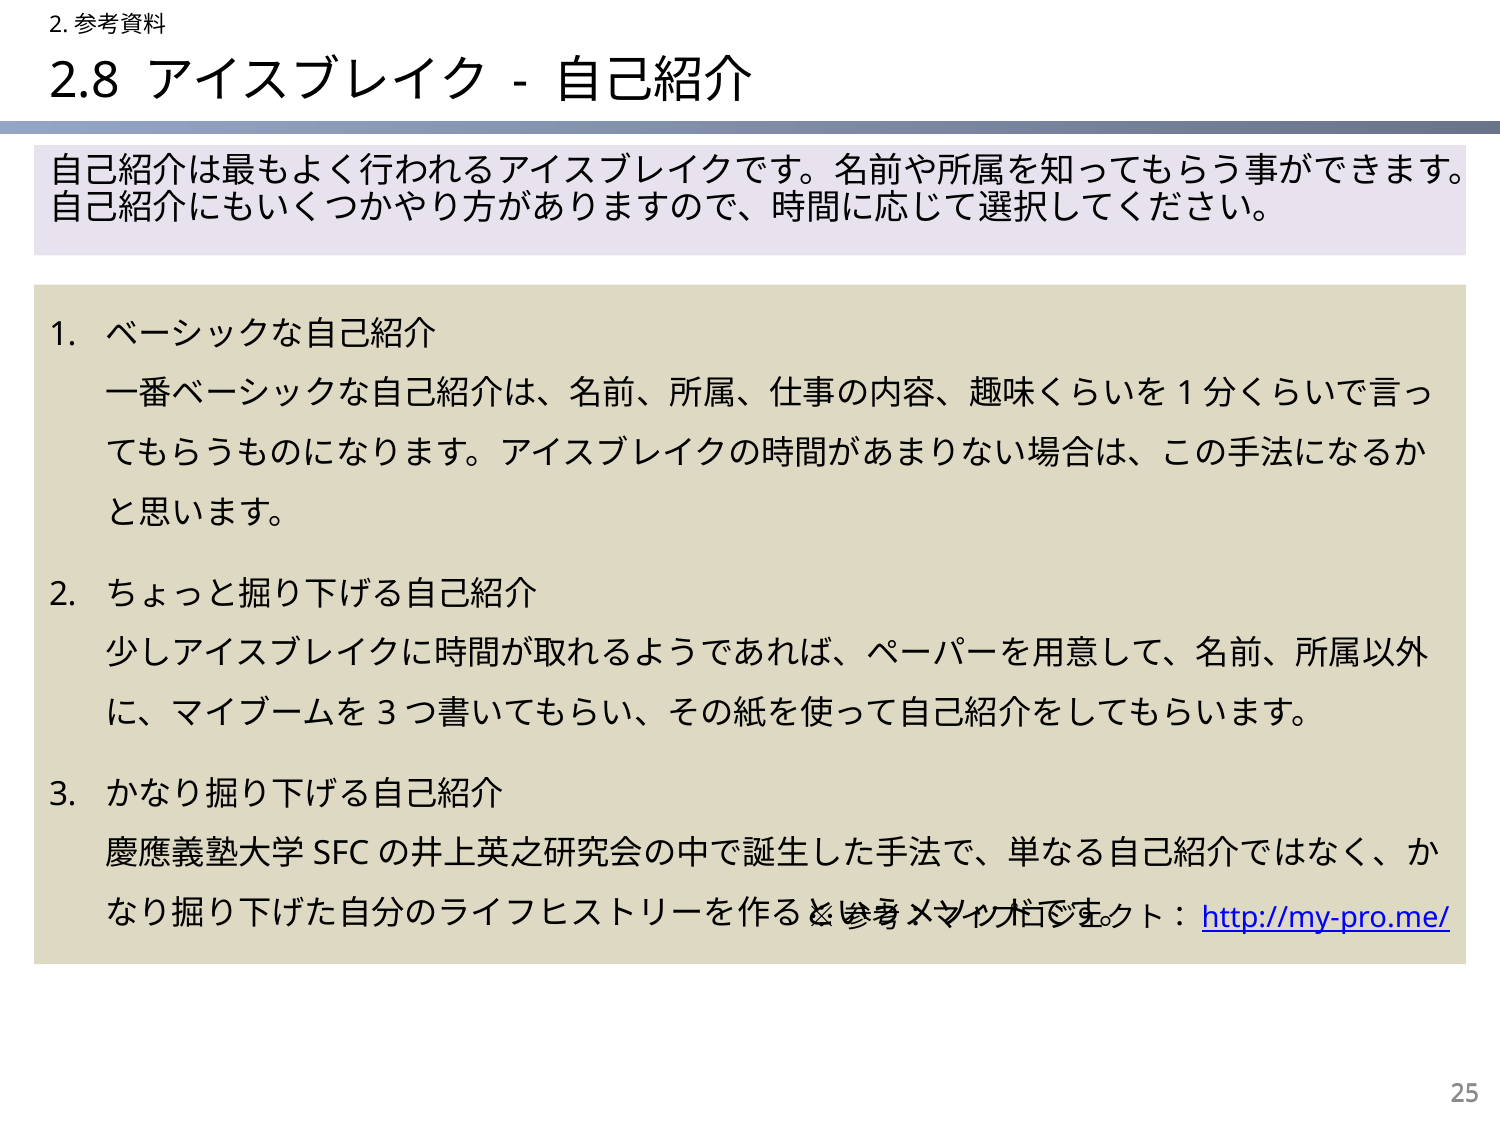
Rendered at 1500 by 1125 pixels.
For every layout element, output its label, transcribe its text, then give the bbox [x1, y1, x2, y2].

title 2.8 アイスブレイク - 自己紹介 [34, 46, 1275, 116]
slide_number 25 [1411, 1070, 1495, 1118]
list 自己紹介は最もよく行われるアイスブレイクです。名前や所属を知ってもらう事ができます。自己紹介にもいくつかやり方がありますので、時間に応じて選択してください。 [34, 145, 1466, 256]
list ベーシックな自己紹介 一番ベーシックな自己紹介は、名前、所属、仕事の内容、趣味くらいを1分くらいで言ってもらうものになります。アイスブレイクの時間があまりない場合は、この手法になるかと思います。 ちょっと掘り下げる自己紹介 少しアイスブレイクに時間が取れるようであれば、ペーパーを用意して、名前、所属以外に、マイブームを3つ書いてもらい、その紙を使って自己紹介をしてもらいます。 かなり掘り下げる自己紹介 慶應義塾大学SFCの井上英之研究会の中で誕生した手法で、単なる自己紹介ではなく、かなり掘り下げた自分のライフヒストリーを作るというメソッドです。 [34, 284, 1466, 965]
list 2.参考資料 [34, 4, 1271, 41]
text_box ※参考：マイプロジェクト：http://my-pro.me/ [792, 890, 1465, 946]
